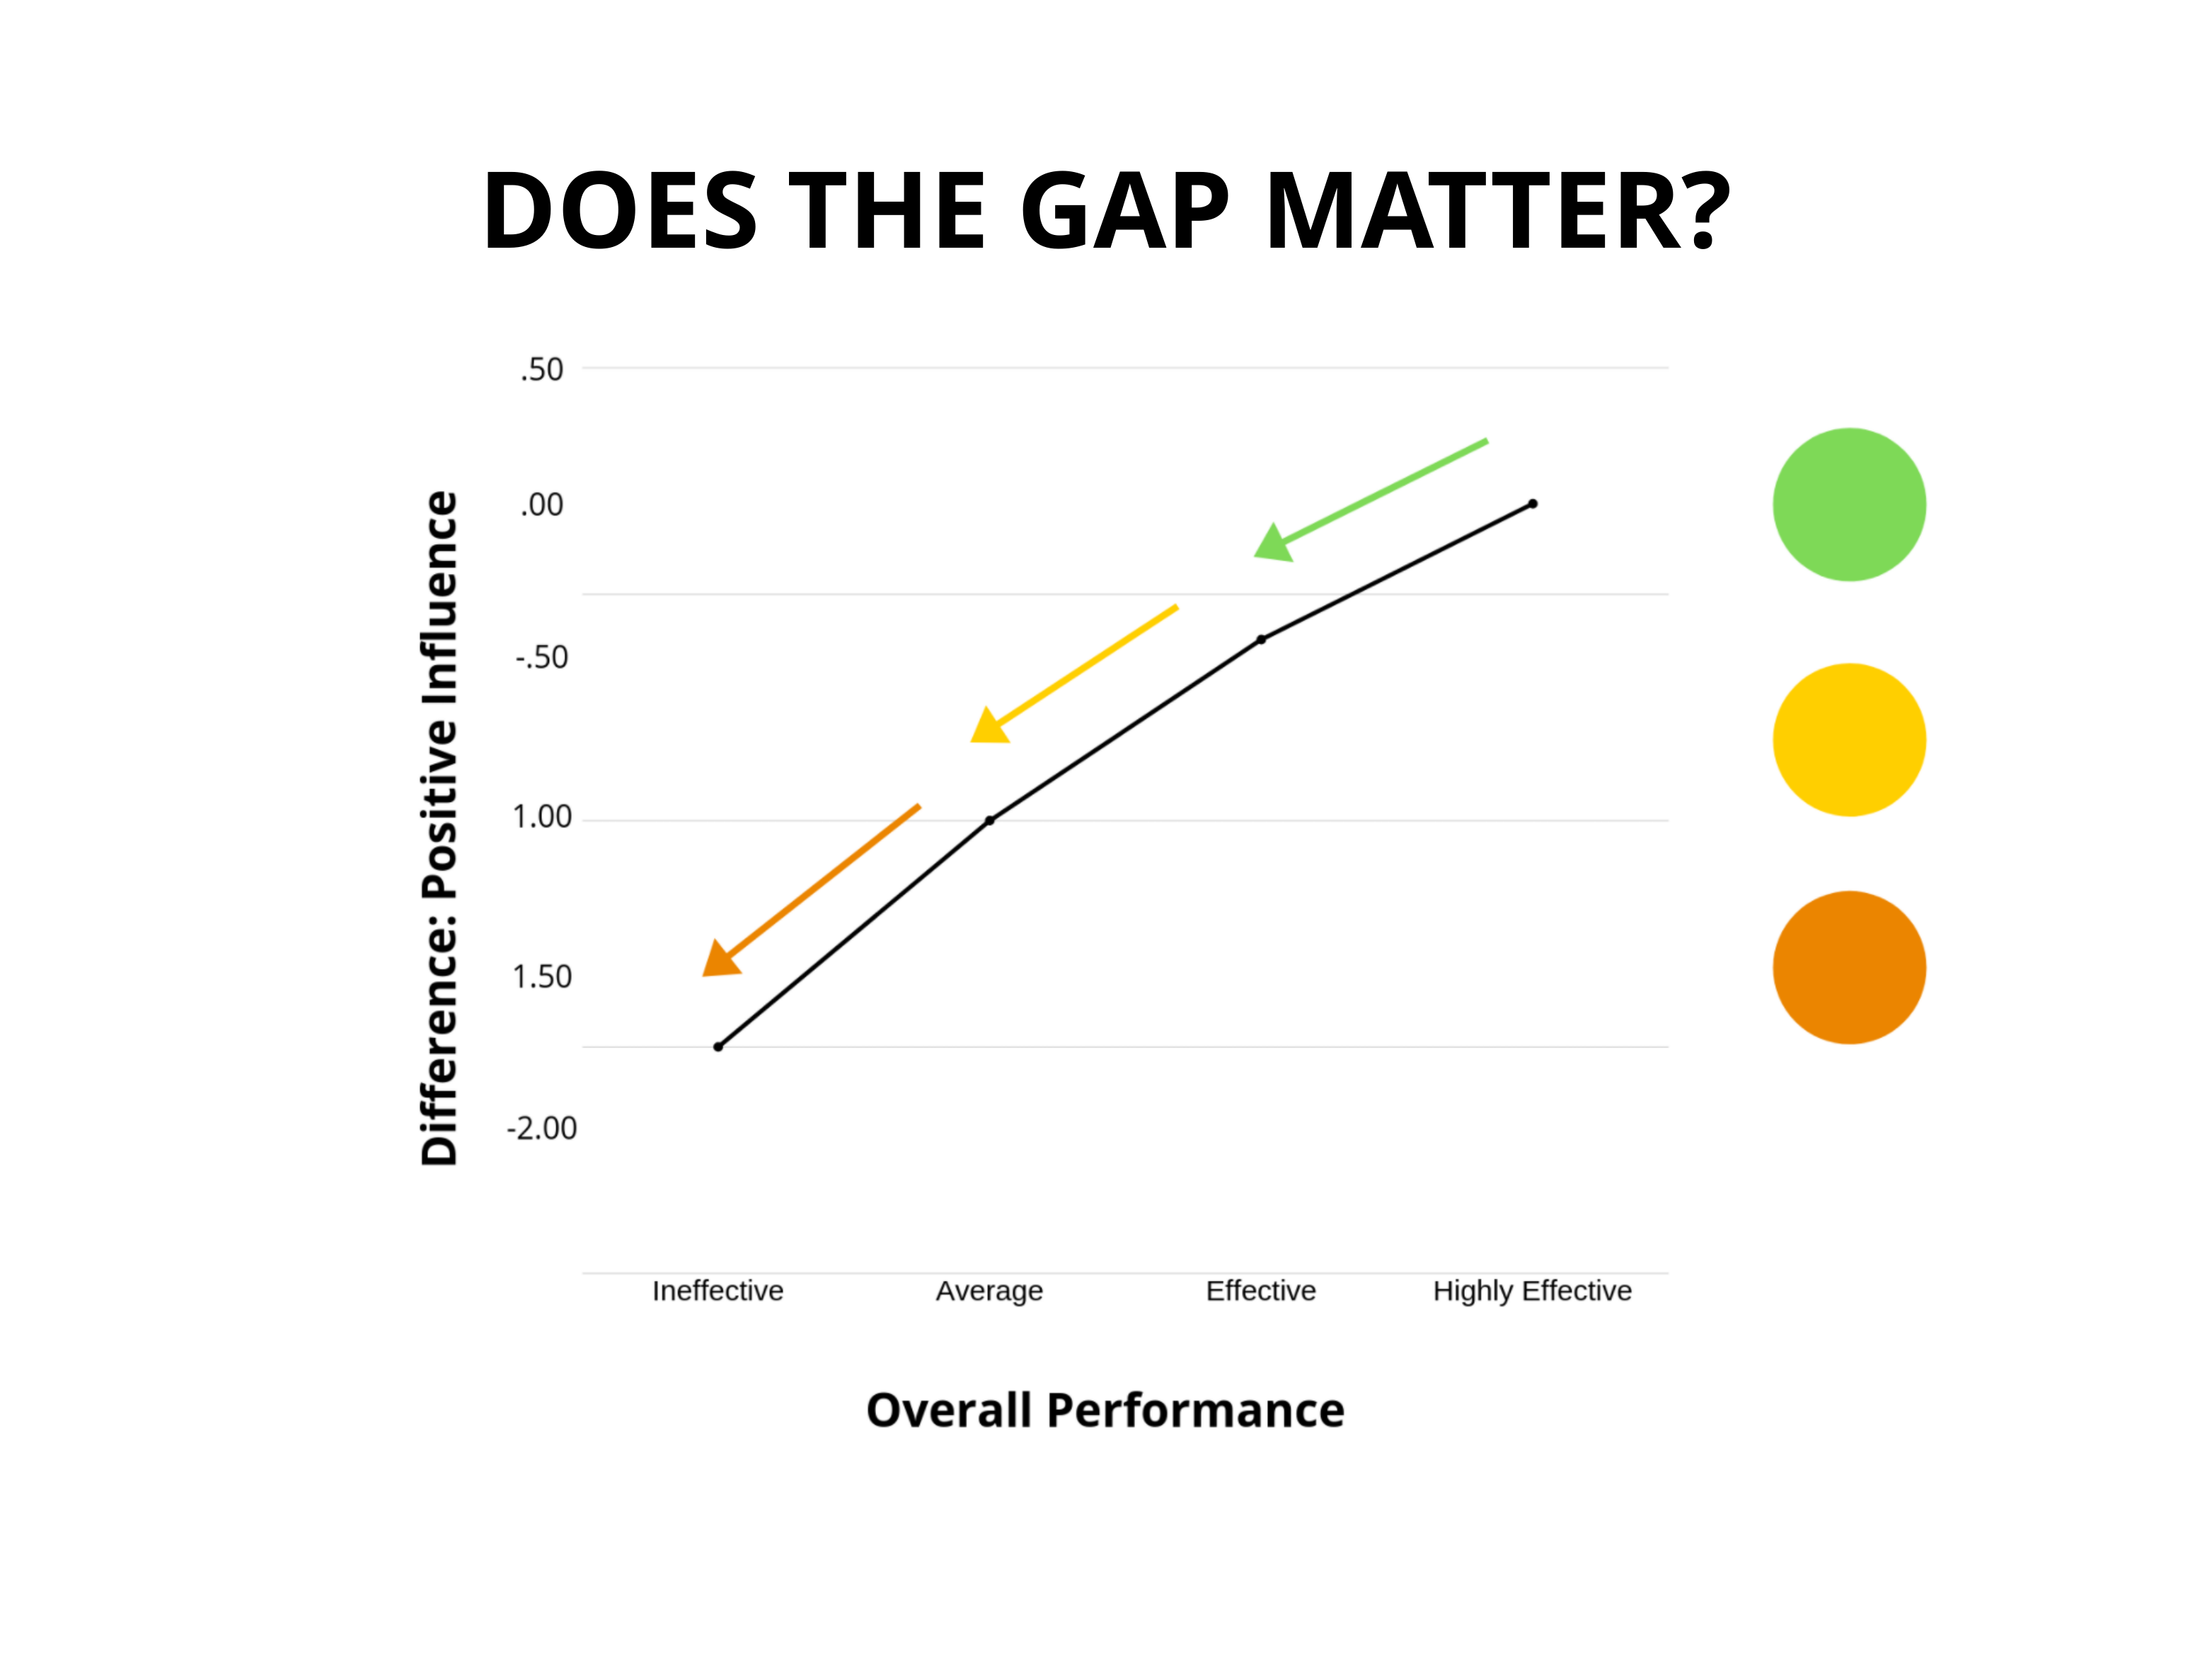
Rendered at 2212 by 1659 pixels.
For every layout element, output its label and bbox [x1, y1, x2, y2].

picture [140, 105, 2071, 1554]
